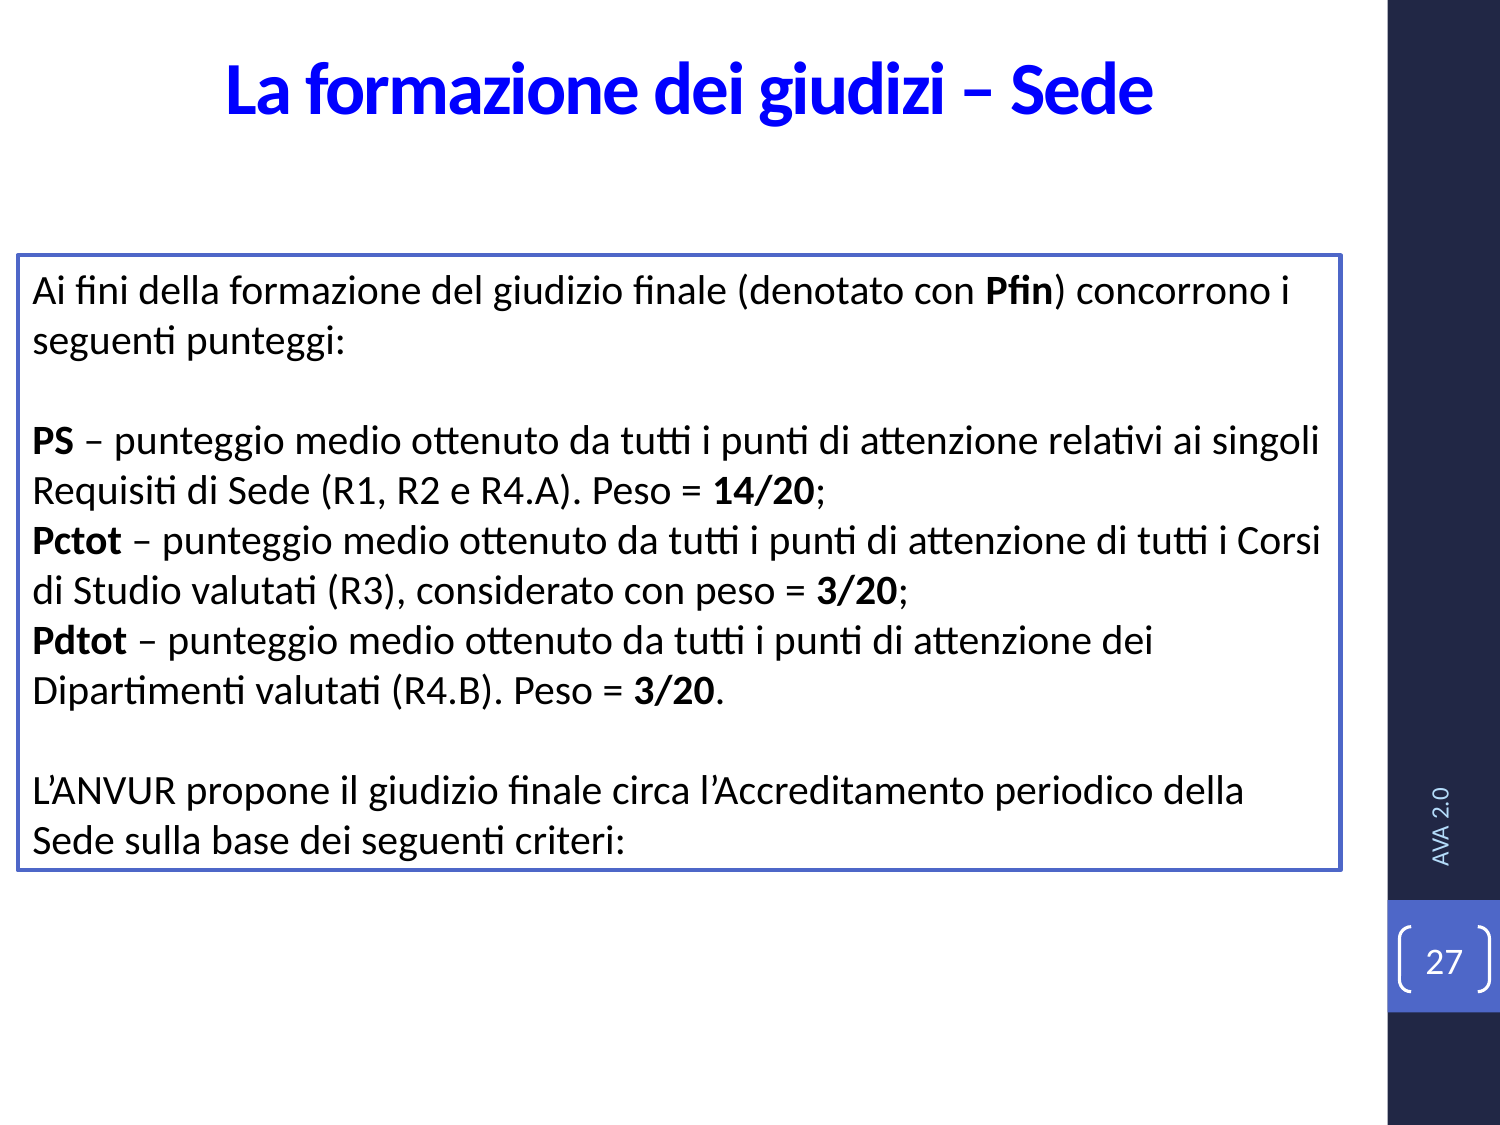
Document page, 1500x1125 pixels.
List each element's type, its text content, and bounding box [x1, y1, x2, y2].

slide_number 27 [1397, 925, 1492, 994]
footer AVA 2.0 [1408, 361, 1469, 882]
text_box Ai fini della formazione del giudizio finale (denotato con Pfin) concorrono i seguenti punteggi: PS – punteggio medio ottenuto da tutti i punti di attenzione relativi ai singoli Requisiti di Sede (R1, R2 e R4.A). Peso = 14/20; Pctot – punteggio medio ottenuto da tutti i punti di attenzione di tutti i Corsi di Studio valutati (R3), considerato con peso = 3/20; Pdtot – punteggio medio ottenuto da tutti i punti di attenzione dei Dipartimenti valutati (R4.B). Peso = 3/20. L’ANVUR propone il giudizio finale circa l’Accreditamento periodico della Sede sulla base dei seguenti criteri: [16, 253, 1343, 872]
title La formazione dei giudizi – Sede [53, 42, 1329, 126]
